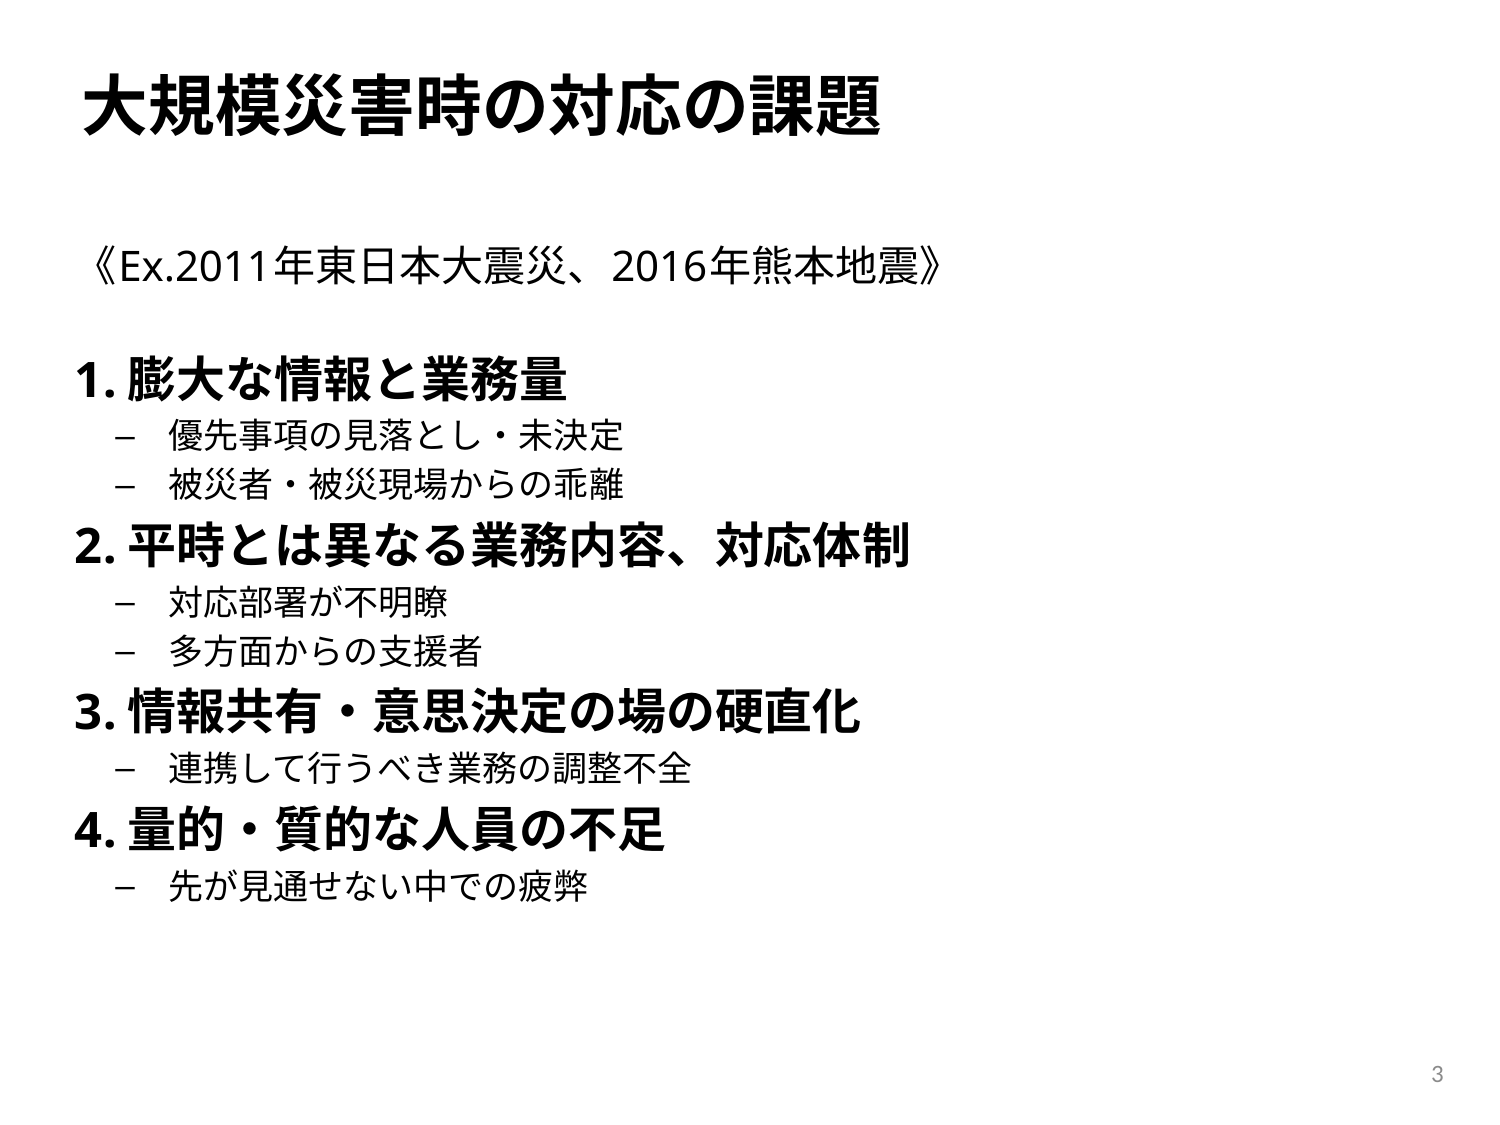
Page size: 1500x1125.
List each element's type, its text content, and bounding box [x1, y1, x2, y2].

list 《Ex.2011年東日本大震災、2016年熊本地震》 膨大な情報と業務量 優先事項の見落とし・未決定 被災者・被災現場からの乖離 平時とは異なる業務内容、対応体制 対応部署が不明瞭 多方面からの支援者 情報共有・意思決定の場の硬直化 連携して行うべき業務の調整不全 量的・質的な人員の不足 先が見通せない中での疲弊 [59, 231, 1441, 935]
slide_number 3 [1108, 1042, 1459, 1103]
title 大規模災害時の対応の課題 [0, 22, 1500, 186]
